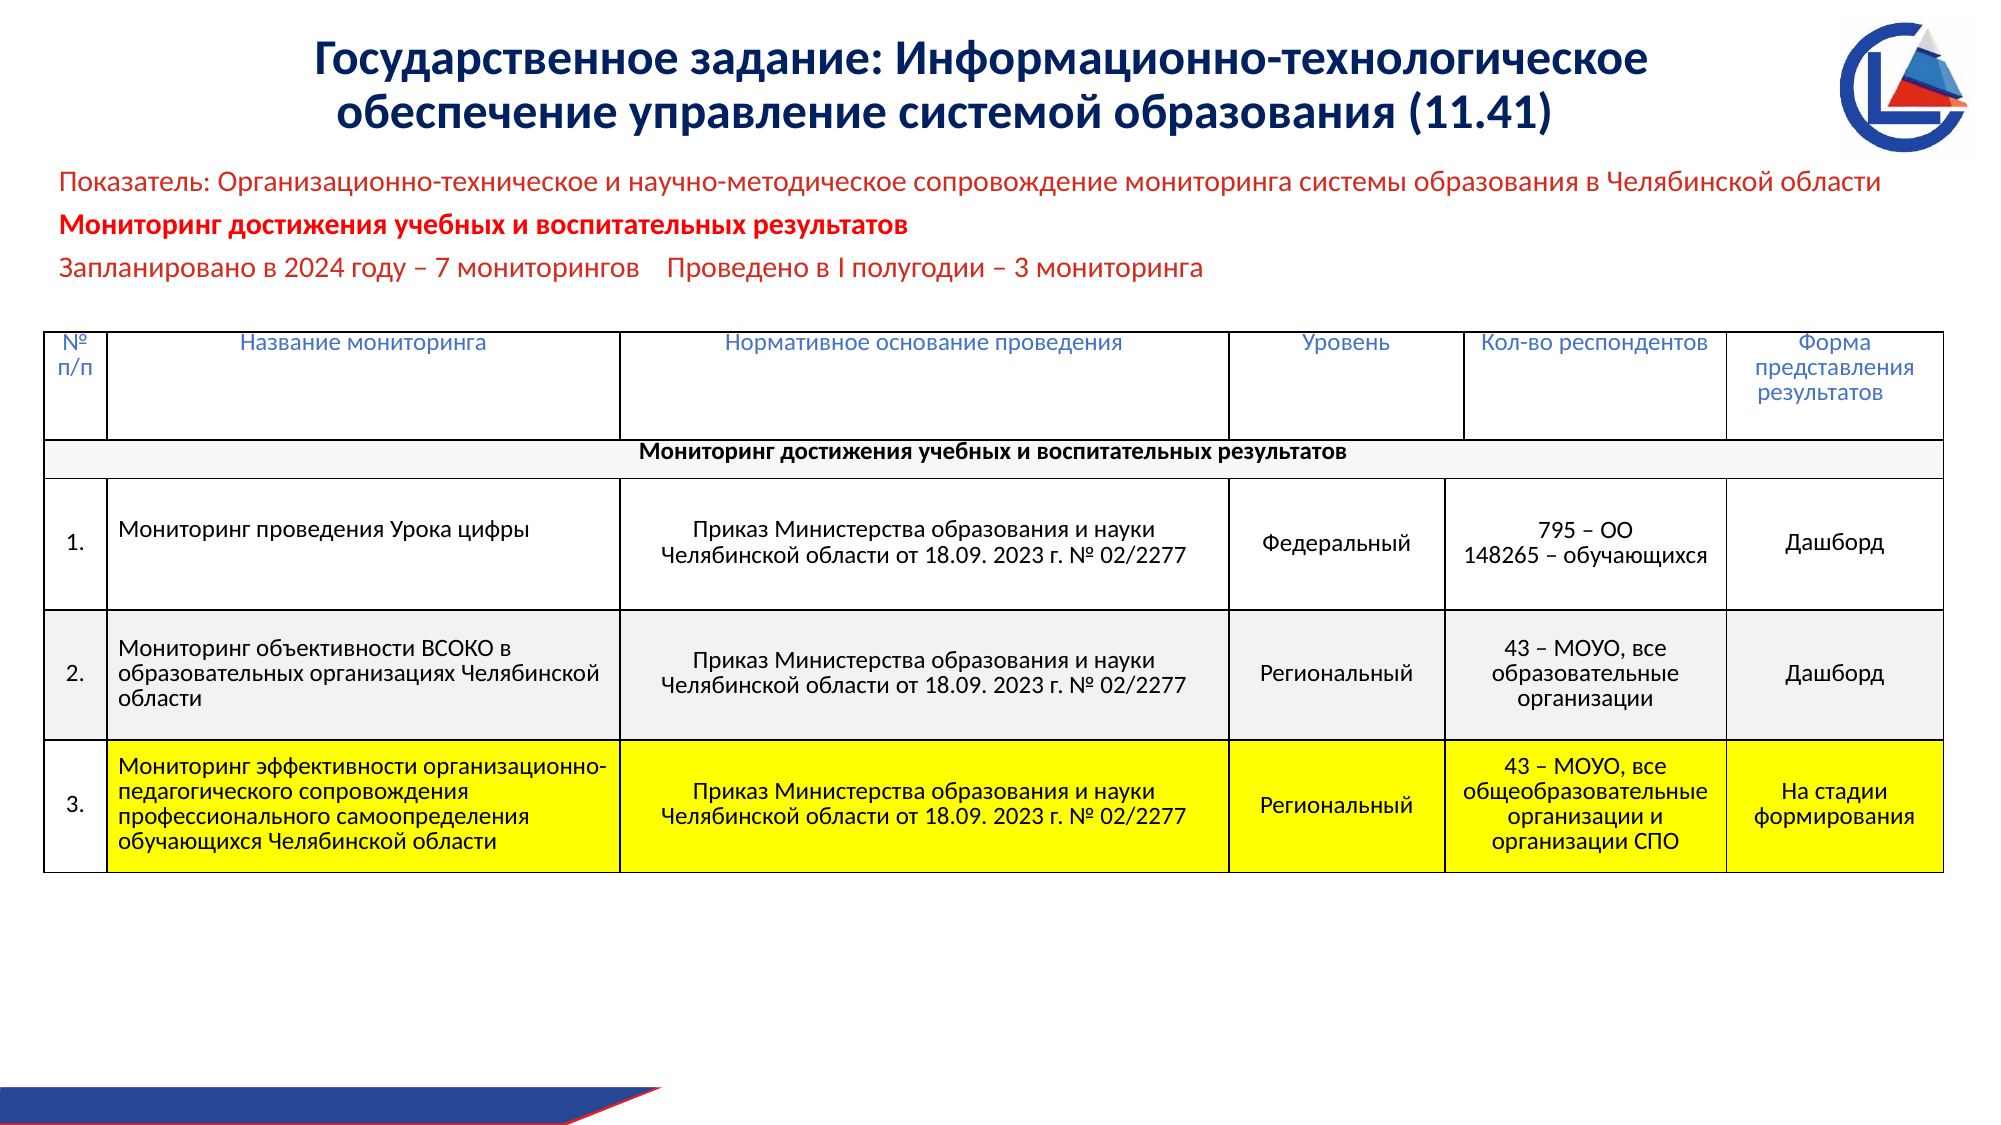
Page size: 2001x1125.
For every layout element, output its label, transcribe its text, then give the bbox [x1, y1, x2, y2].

table_cell Мониторинг достижения учебных и воспитательных результатов [45, 441, 1943, 478]
table_cell Федеральный [1230, 479, 1444, 609]
list Показатель: Организационно-техническое и научно-методическое сопровождение мониторинга системы образования в Челябинской области Мониторинг достижения учебных и воспитательных результатов Запланировано в 2024 году – 7 мониторингов Проведено в I полугодии – 3 мониторинга [43, 147, 1959, 320]
table_cell Мониторинг проведения Урока цифры [108, 479, 619, 609]
table_cell Региональный [1230, 611, 1444, 739]
table_cell 3. [45, 741, 106, 872]
table_cell Мониторинг эффективности организационно-педагогического сопровождения профессионального самоопределения обучающихся Челябинской области [108, 741, 619, 872]
table_cell Мониторинг объективности ВСОКО в образовательных организациях Челябинской области [108, 611, 619, 739]
table_header Кол-во респондентов [1465, 333, 1726, 439]
table_cell Приказ Министерства образования и науки Челябинской области от 18.09. 2023 г. № 02/2277 [621, 741, 1228, 872]
table_header Название мониторинга [108, 333, 619, 439]
table_cell Дашборд [1727, 611, 1943, 739]
table_header Нормативное основание проведения [621, 333, 1228, 439]
table_cell Дашборд [1727, 479, 1943, 609]
picture [1839, 14, 1976, 157]
table_header Уровень [1230, 333, 1463, 439]
table_cell 1. [45, 479, 106, 609]
table_cell Приказ Министерства образования и науки Челябинской области от 18.09. 2023 г. № 02/2277 [621, 479, 1228, 609]
table_header Форма представления результатов [1727, 333, 1943, 439]
table_header № п/п [45, 333, 106, 439]
table_cell Региональный [1230, 741, 1444, 872]
table_cell Приказ Министерства образования и науки Челябинской области от 18.09. 2023 г. № 02/2277 [621, 611, 1228, 739]
table_cell На стадии формирования [1727, 741, 1943, 872]
title Государственное задание: Информационно-технологическое обеспечение управление системой образования (11.41) [94, 0, 1797, 147]
table_cell 2. [45, 611, 106, 739]
table_cell 43 – МОУО, все образовательные организации [1446, 611, 1726, 739]
table_cell 795 – ОО 148265 – обучающихся [1446, 479, 1726, 609]
table_cell 43 – МОУО, все общеобразовательные организации и организации СПО [1446, 741, 1726, 872]
